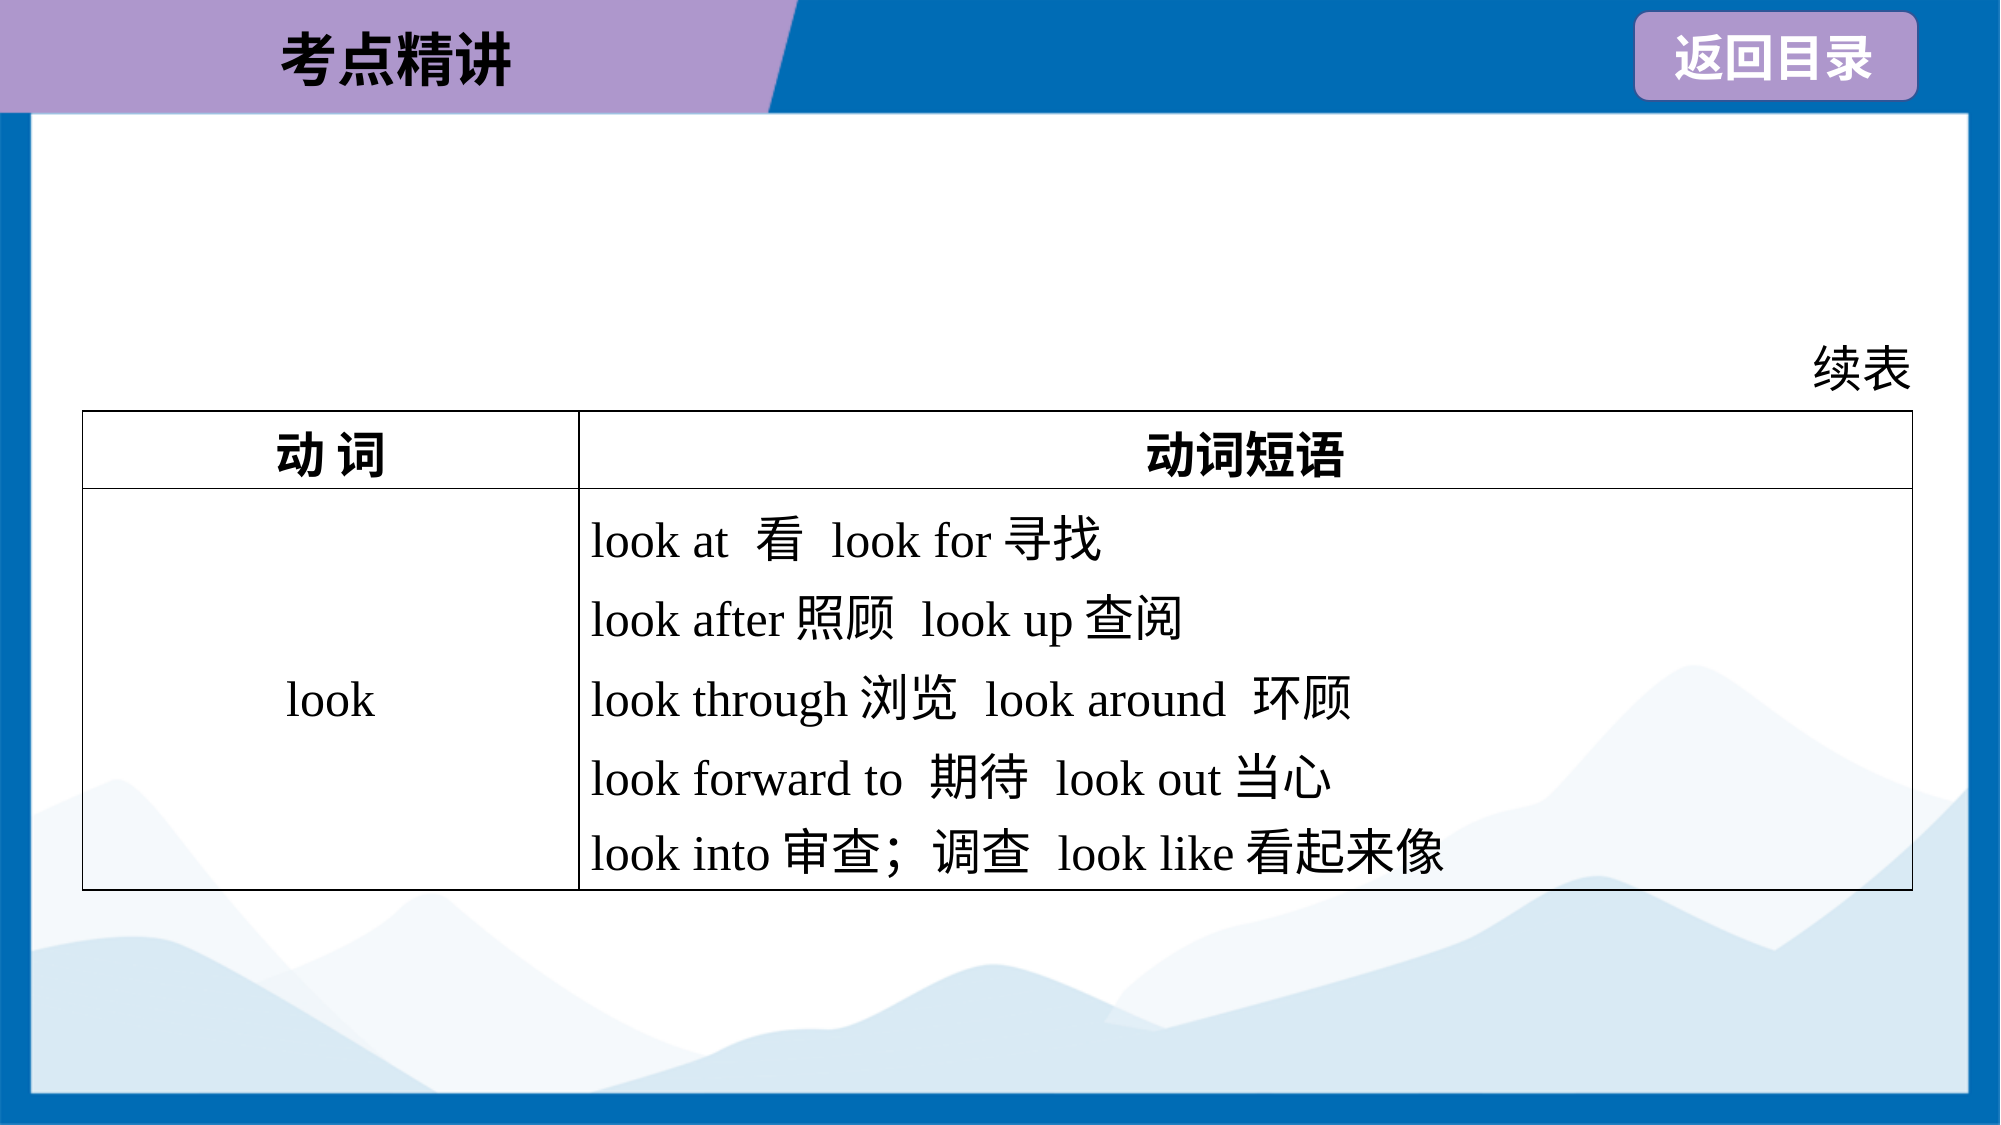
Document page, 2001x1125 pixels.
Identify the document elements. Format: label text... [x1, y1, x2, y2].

table_cell look [83, 489, 578, 889]
table_header 动 词 [83, 412, 578, 488]
table_header 动词短语 [580, 412, 1912, 488]
picture [0, 0, 2000, 1125]
table_cell look at 看 look for寻找 look after照顾 look up查阅 look through浏览 look around 环顾 look forward to 期待 look out当心 look into审查；调查 look like看起来像 [580, 489, 1912, 889]
text_box 续表 [1811, 309, 1913, 398]
